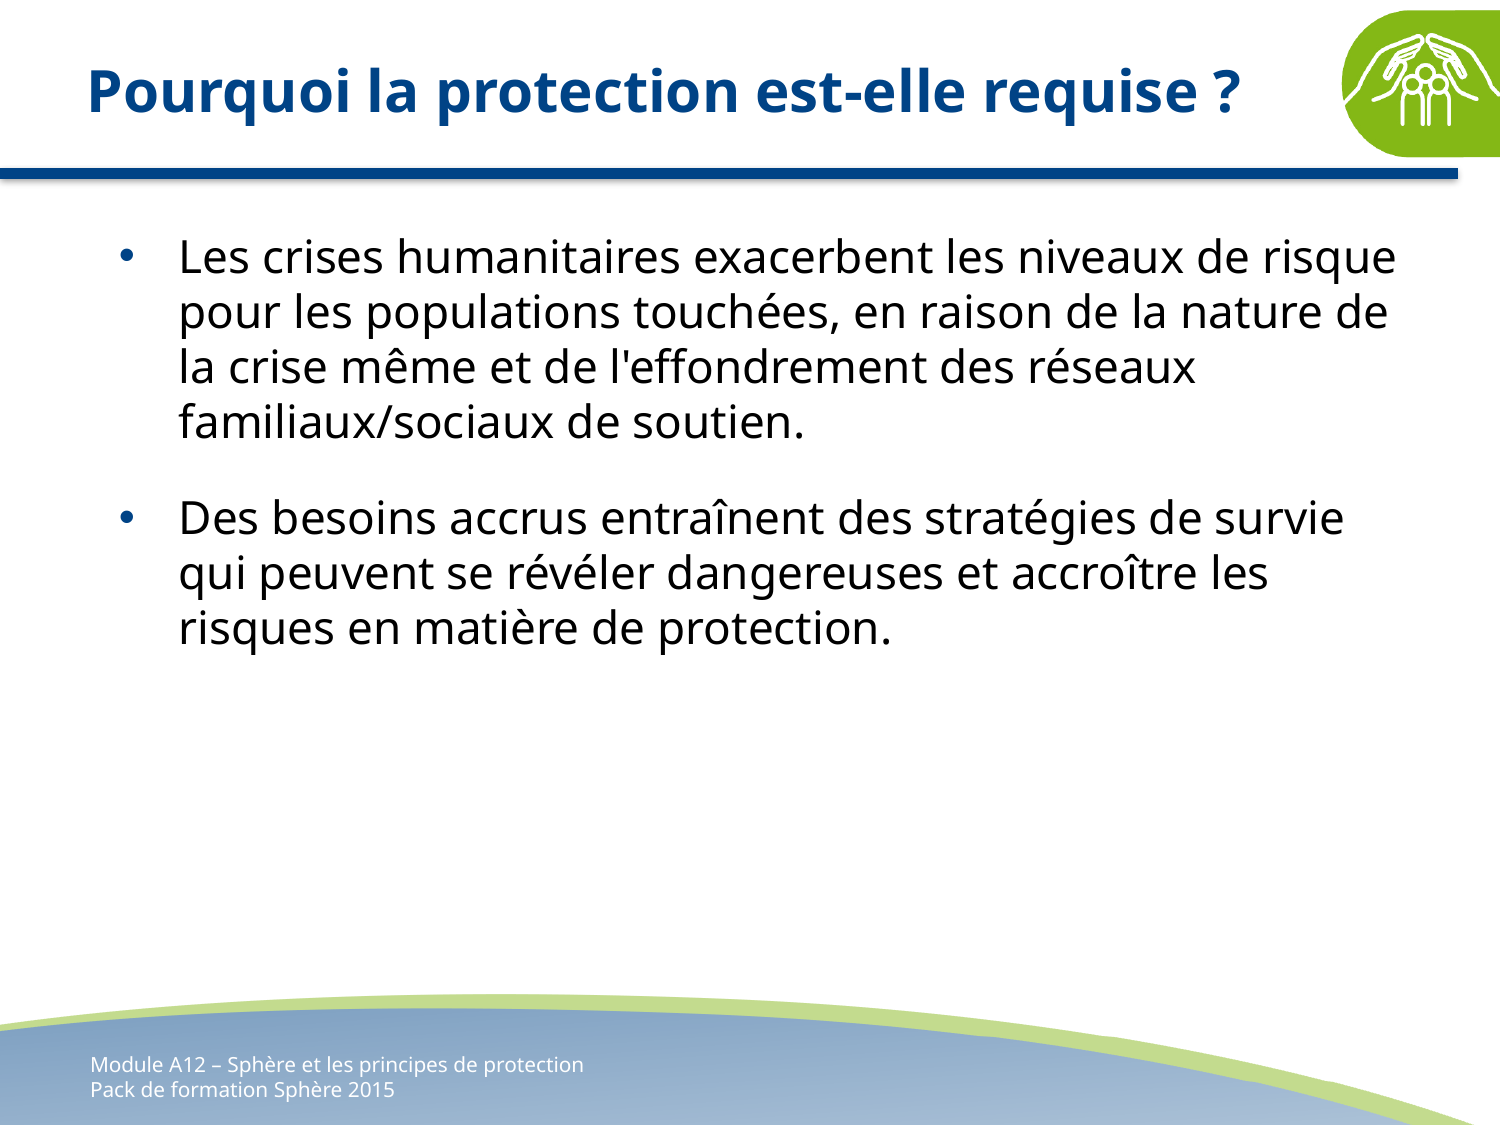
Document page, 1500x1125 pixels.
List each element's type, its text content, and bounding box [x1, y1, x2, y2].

title Pourquoi la protection est-elle requise ? [75, 0, 1335, 178]
list Les crises humanitaires exacerbent les niveaux de risque pour les populations touchées, en raison de la nature de la crise même et de l'effondrement des réseaux familiaux/sociaux de soutien. Des besoins accrus entraînent des stratégies de survie qui peuvent se révéler dangereuses et accroître les risques en matière de protection. [75, 219, 1425, 1005]
picture [1335, 9, 1500, 158]
picture [0, 992, 1500, 1125]
footer Module A12 – Sphère et les principes de protection Pack de formation Sphère 2015 [75, 1046, 1072, 1107]
